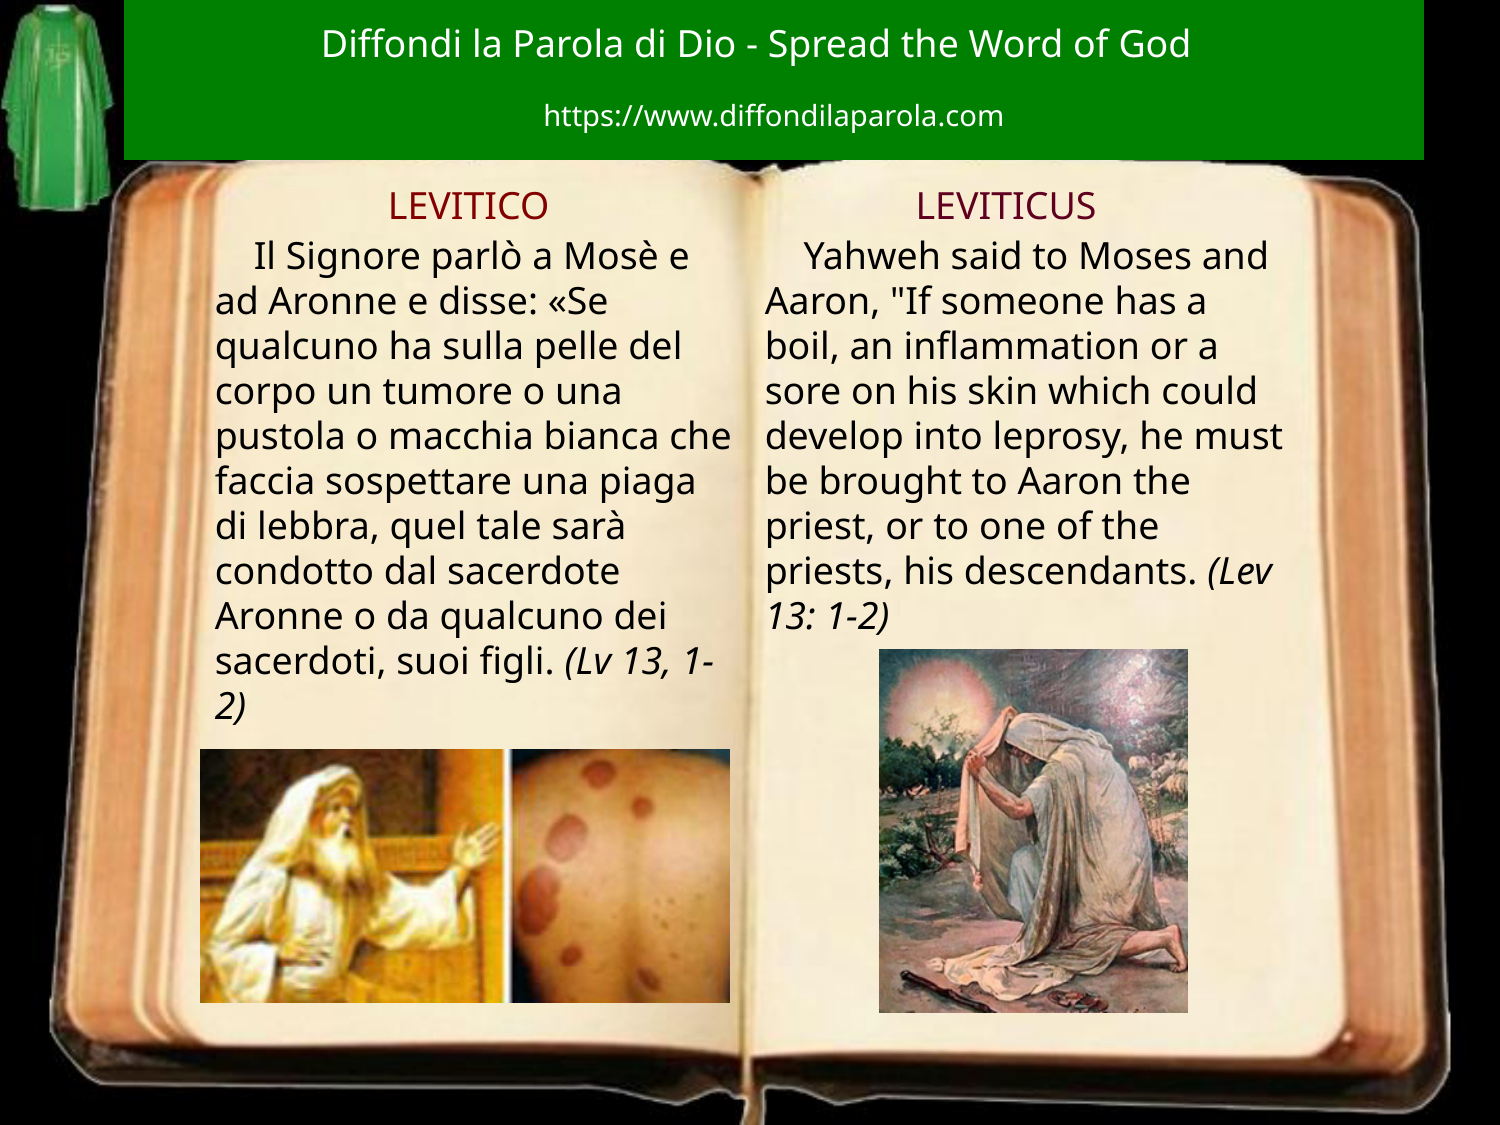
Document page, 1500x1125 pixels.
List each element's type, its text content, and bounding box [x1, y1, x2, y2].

picture [0, 0, 1500, 1125]
text_box Yahweh said to Moses and Aaron, "If someone has a boil, an inflammation or a sore on his skin which could develop into leprosy, he must be brought to Aaron the priest, or to one of the priests, his descendants. (Lev 13: 1-2) [750, 224, 1300, 645]
text_box Il Signore parlò a Mosè e ad Aronne e disse: «Se qualcuno ha sulla pelle del corpo un tumore o una pustola o macchia bianca che faccia sospettare una piaga di lebbra, quel tale sarà condotto dal sacerdote Aronne o da qualcuno dei sacerdoti, suoi figli. (Lv 13, 1-2) [200, 224, 750, 735]
text_box LEVITICUS [749, 174, 1263, 235]
text_box LEVITICO [187, 174, 749, 235]
text_box Diffondi la Parola di Dio - Spread the Word of God https://www.diffondilaparola.com [124, 0, 1424, 160]
